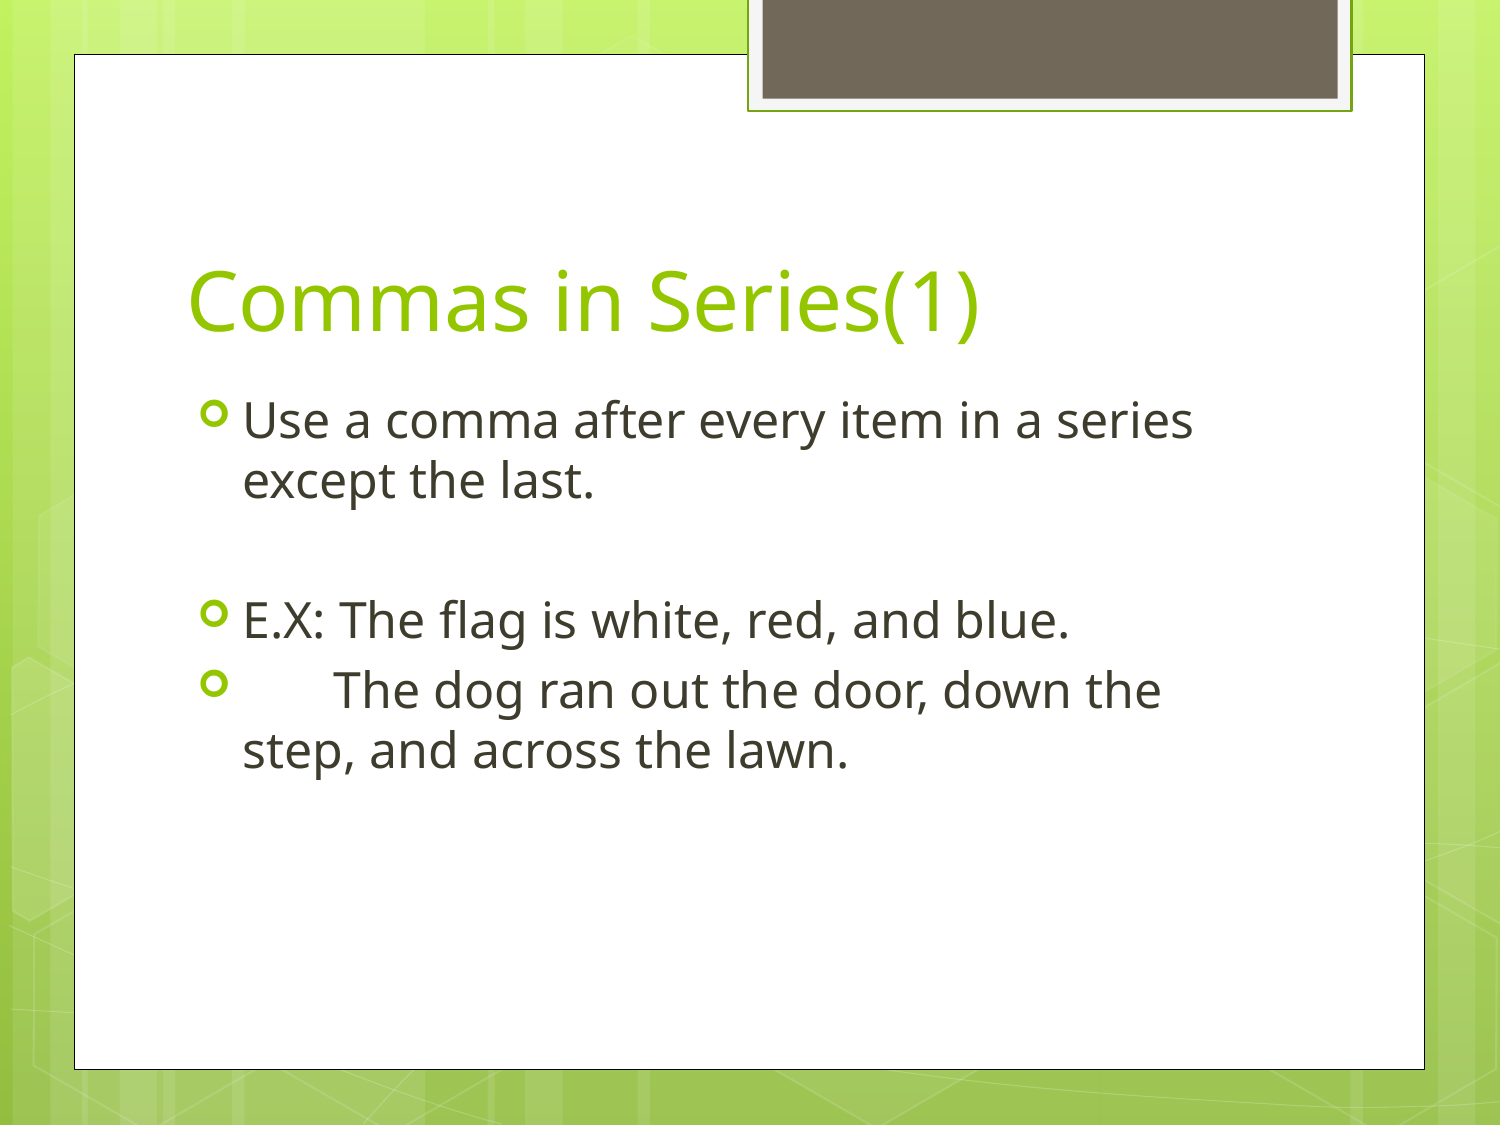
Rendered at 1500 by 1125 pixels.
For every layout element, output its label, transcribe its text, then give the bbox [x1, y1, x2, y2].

title Commas in Series(1) [171, 168, 1324, 357]
list Use a comma after every item in a series except the last. E.X: The flag is white, red, and blue. The dog ran out the door, down the step, and across the lawn. [171, 381, 1283, 957]
